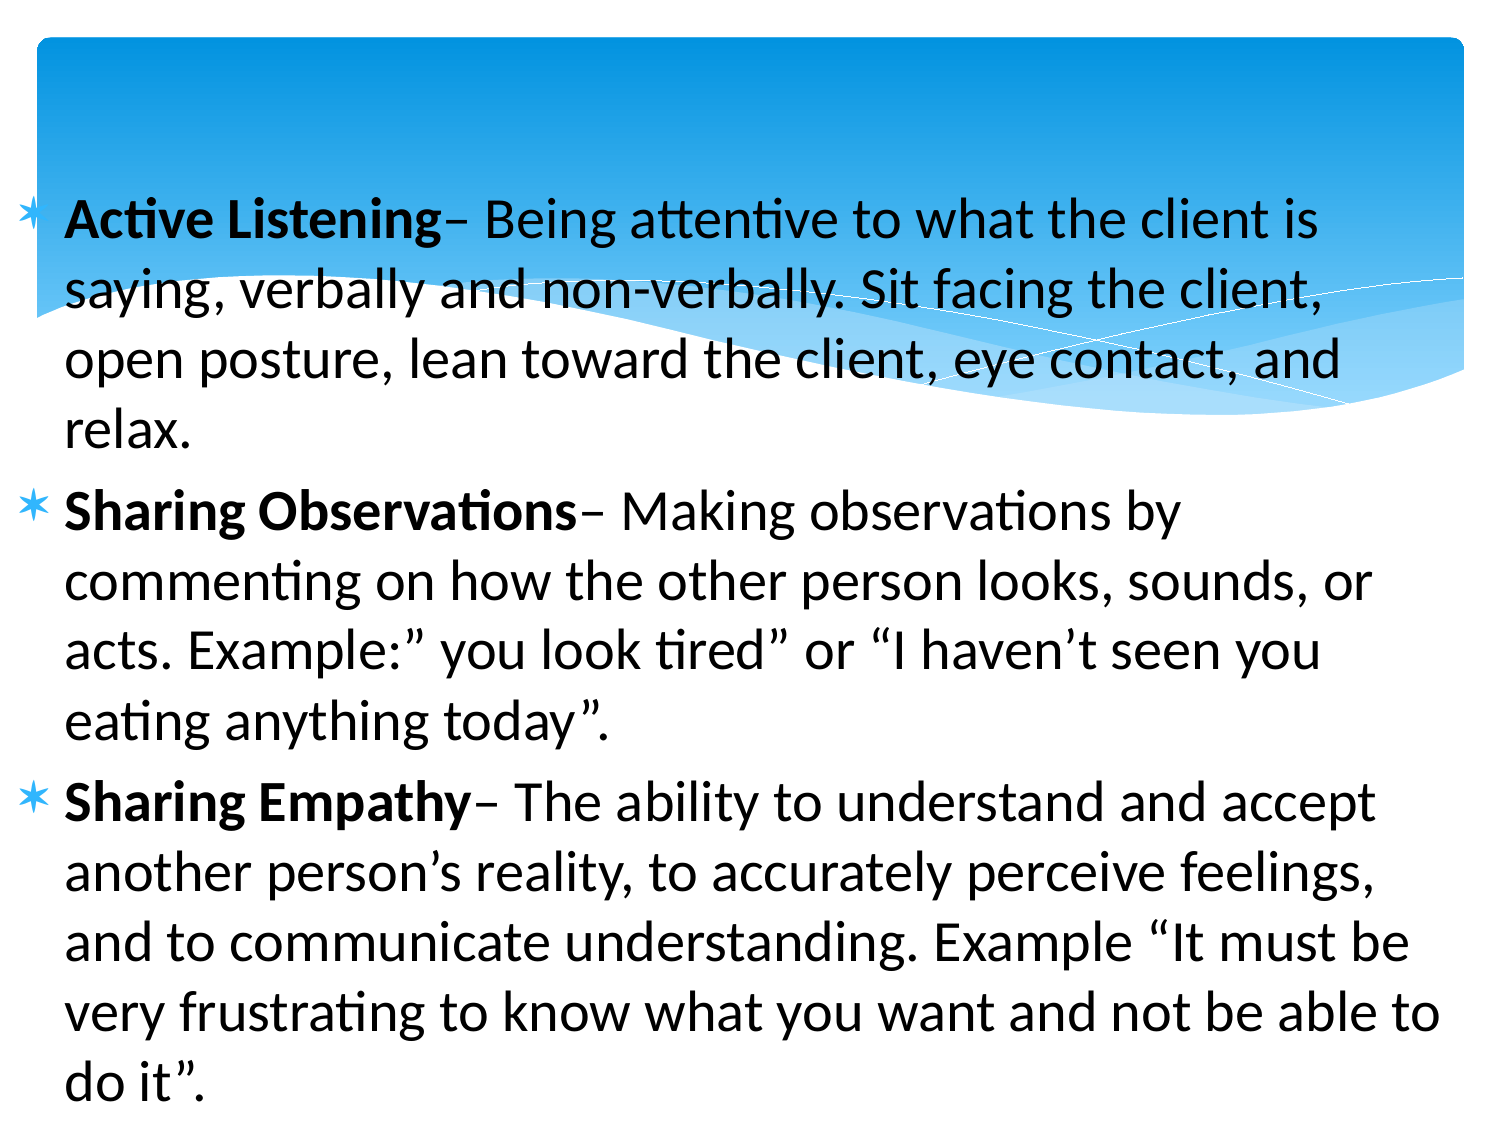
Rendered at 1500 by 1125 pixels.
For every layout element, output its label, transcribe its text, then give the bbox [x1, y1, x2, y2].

list Active Listening– Being attentive to what the client is saying, verbally and non-verbally. Sit facing the client, open posture, lean toward the client, eye contact, and relax. Sharing Observations– Making observations by commenting on how the other person looks, sounds, or acts. Example:” you look tired” or “I haven’t seen you eating anything today”. Sharing Empathy– The ability to understand and accept another person’s reality, to accurately perceive feelings, and to communicate understanding. Example “It must be very frustrating to know what you want and not be able to do it”. [4, 172, 1458, 1106]
